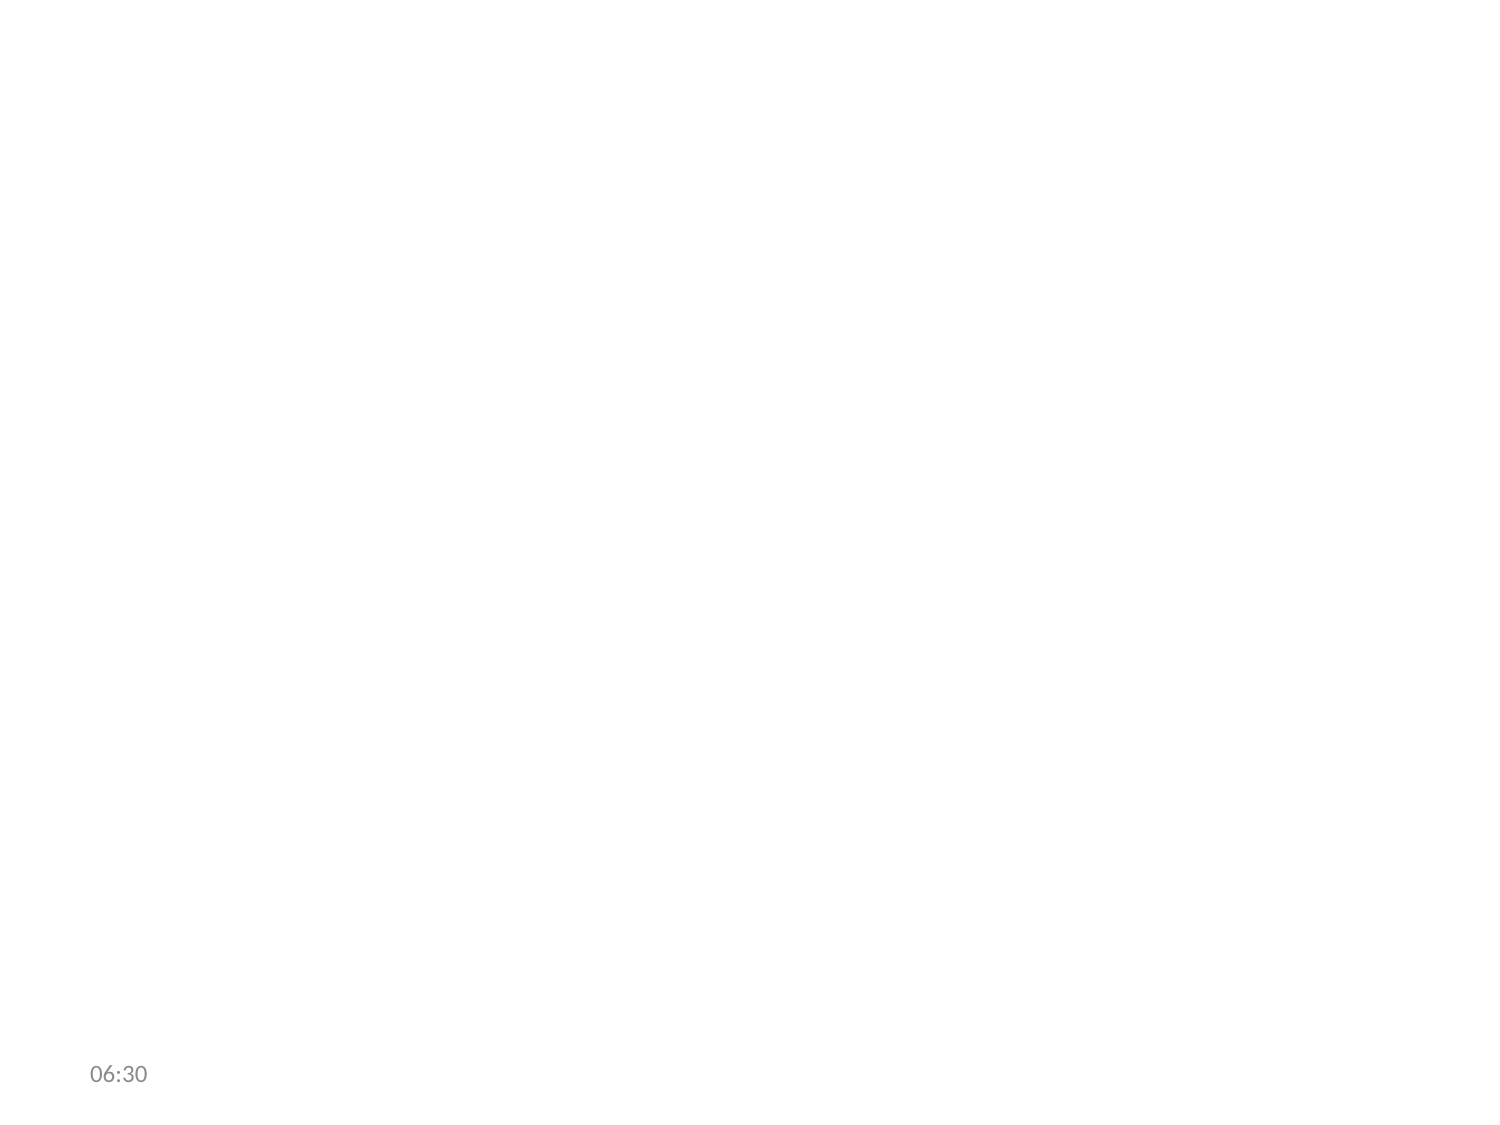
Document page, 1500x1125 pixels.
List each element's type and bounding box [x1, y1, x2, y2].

slide_number [75, 1042, 425, 1103]
